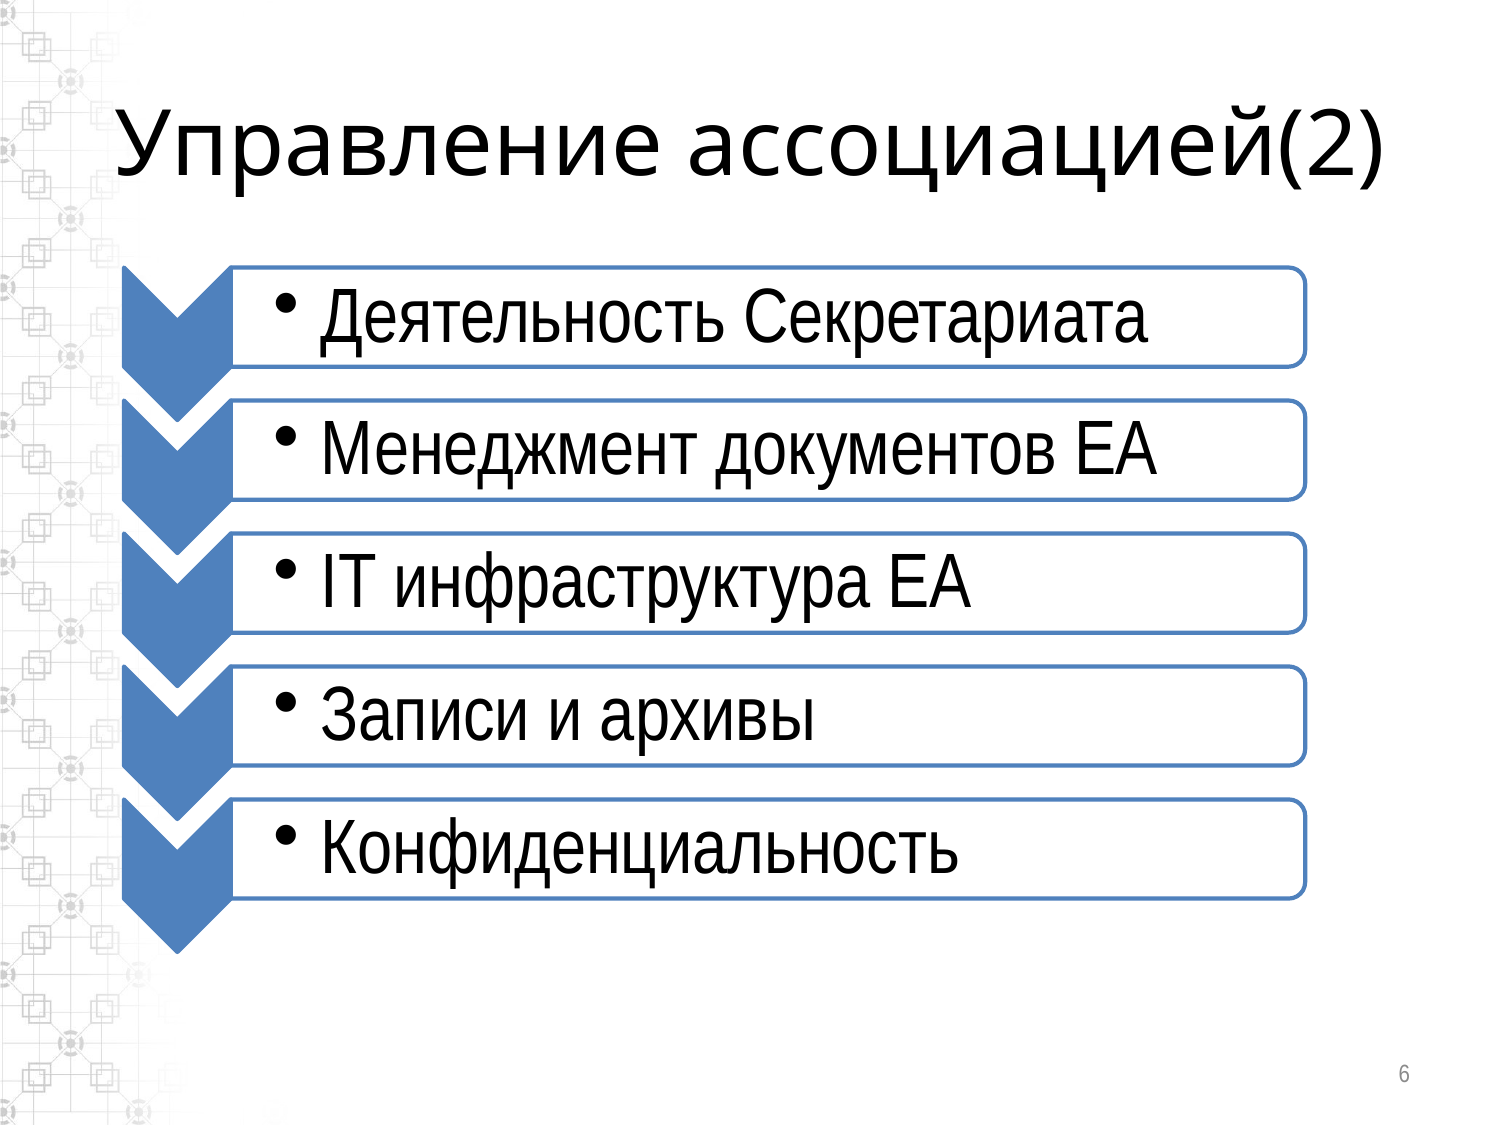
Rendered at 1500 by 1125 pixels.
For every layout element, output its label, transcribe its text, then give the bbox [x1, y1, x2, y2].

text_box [123, 266, 1306, 953]
slide_number 6 [1074, 1042, 1425, 1103]
title Управление ассоциацией(2) [75, 45, 1425, 233]
picture [0, 0, 1500, 1125]
